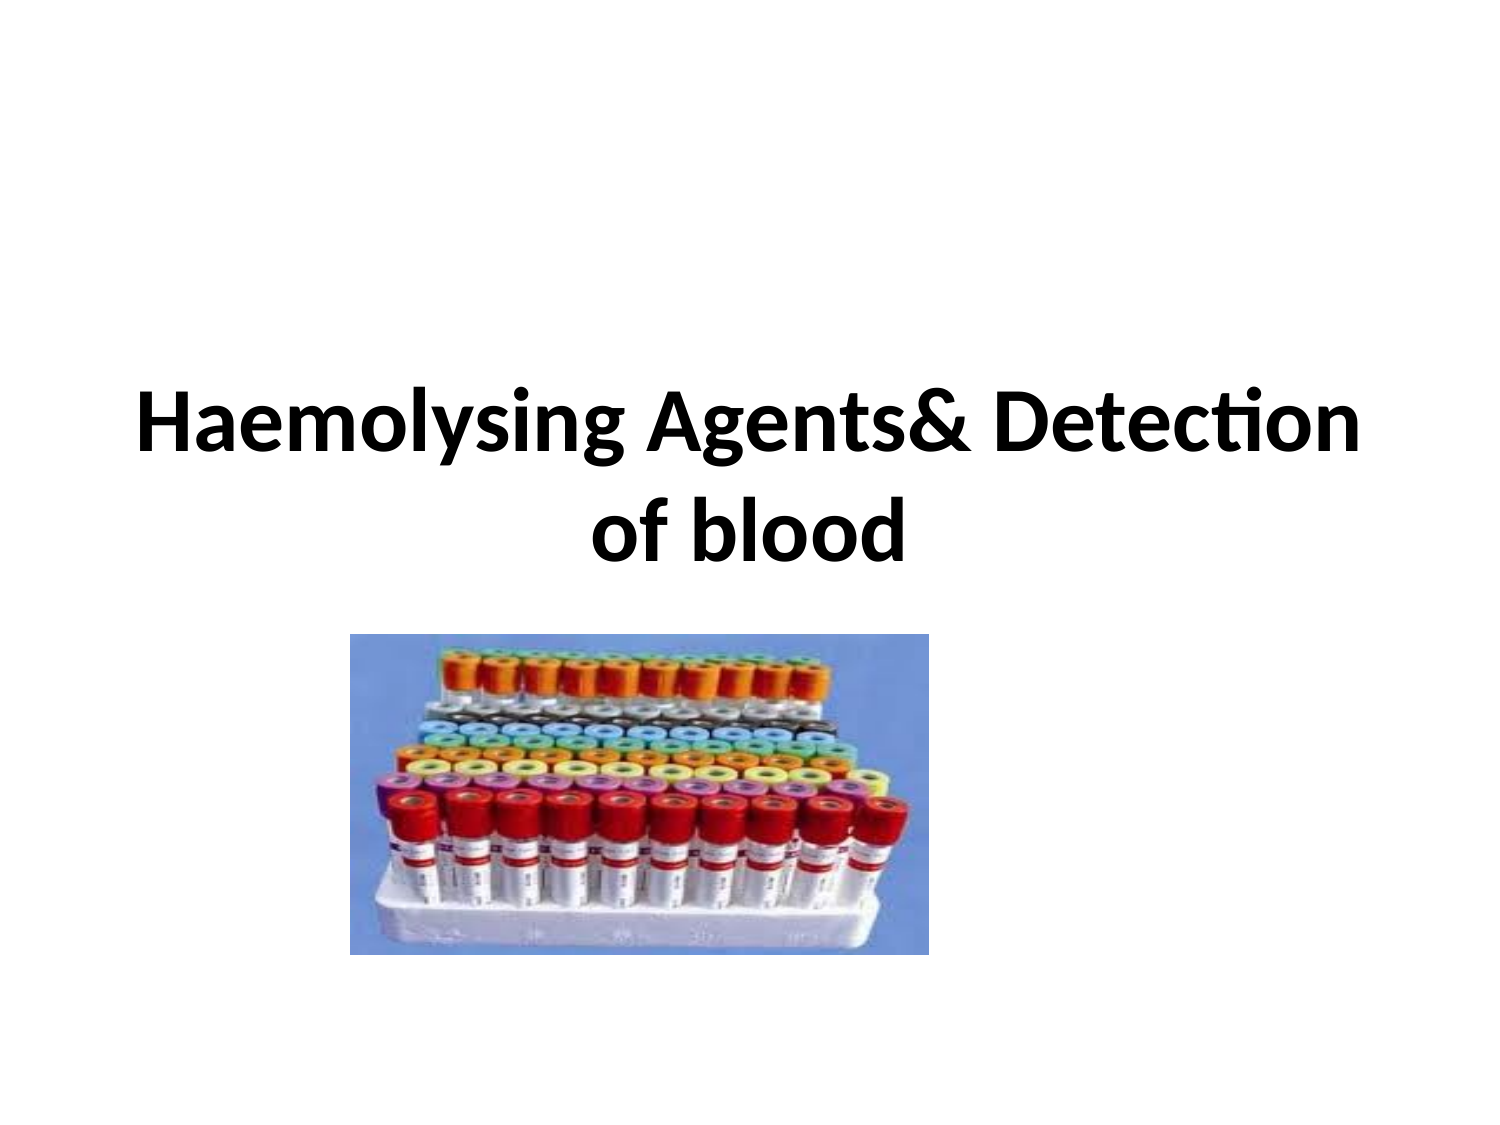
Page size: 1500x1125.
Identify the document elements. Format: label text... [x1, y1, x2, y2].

title Haemolysing Agents& Detection of blood [112, 349, 1388, 591]
picture [349, 634, 929, 956]
